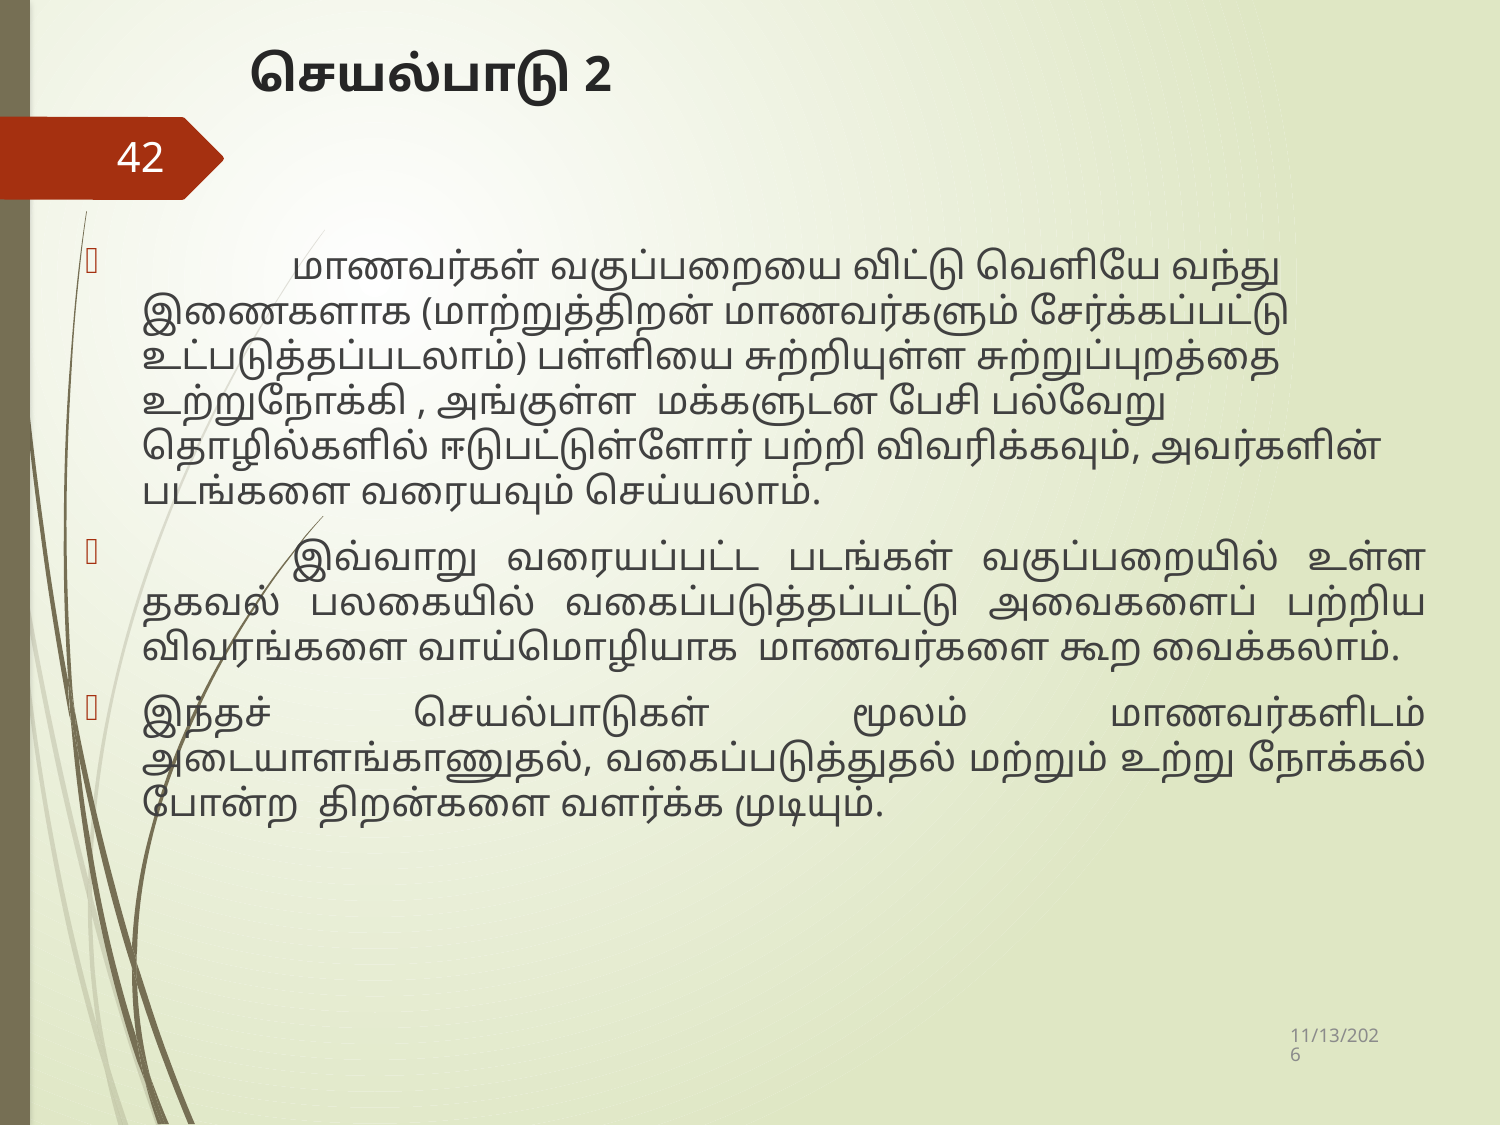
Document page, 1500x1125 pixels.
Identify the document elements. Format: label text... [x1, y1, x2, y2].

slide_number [1275, 1006, 1401, 1068]
title செயல்பாடு 2 [234, 35, 1111, 168]
list மாணவர்கள் வகுப்பறையை விட்டு வெளியே வந்து இணைகளாக (மாற்றுத்திறன் மாணவர்களும் சேர்க்கப்பட்டு உட்படுத்தப்படலாம்) பள்ளியை சுற்றியுள்ள சுற்றுப்புறத்தை உற்றுநோக்கி , அங்குள்ள மக்களுடன பேசி பல்வேறு தொழில்களில் ஈடுபட்டுள்ளோர் பற்றி விவரிக்கவும், அவர்களின் படங்களை வரையவும் செய்யலாம். இவ்வாறு வரையப்பட்ட படங்கள் வகுப்பறையில் உள்ள தகவல் பலகையில் வகைப்படுத்தப்பட்டு அவைகளைப் பற்றிய விவரங்களை வாய்மொழியாக மாணவர்களை கூற வைக்கலாம். இந்தச் செயல்பாடுகள் மூலம் மாணவர்களிடம் அடையாளங்காணுதல், வகைப்படுத்துதல் மற்றும் உற்று நோக்கல் போன்ற திறன்களை வளர்க்க முடியும். [70, 234, 1442, 1067]
slide_number 42 [83, 129, 180, 190]
